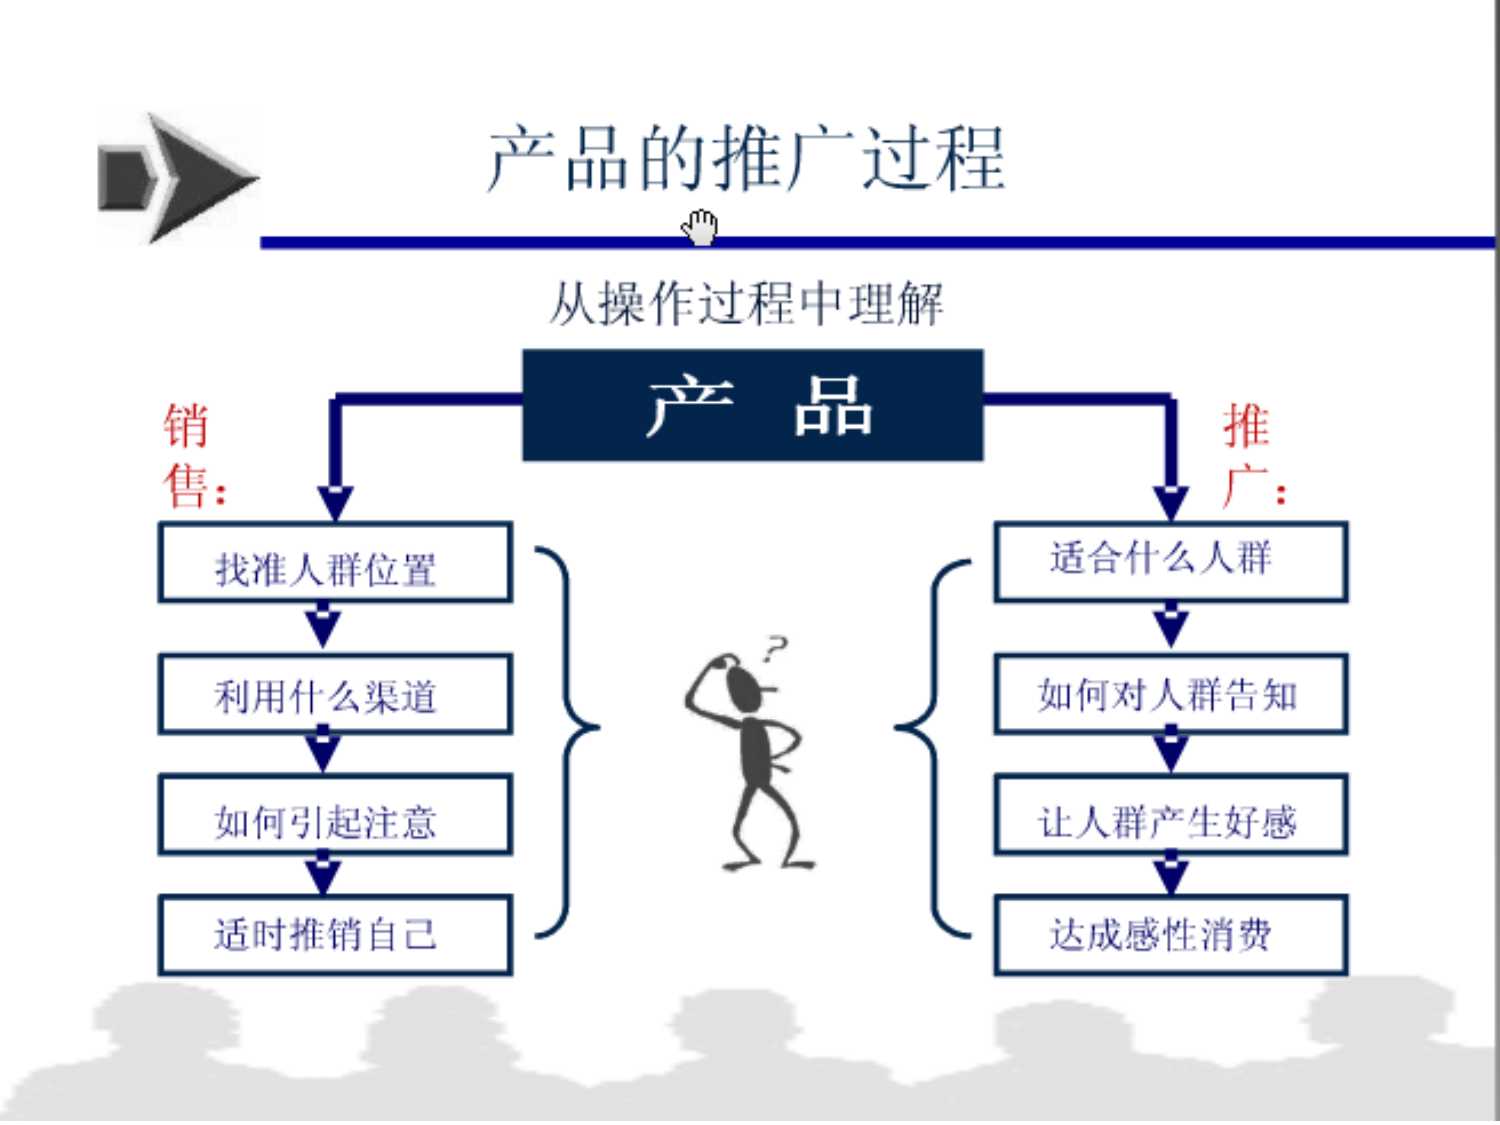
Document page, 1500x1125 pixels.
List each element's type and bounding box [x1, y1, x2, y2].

list [0, 0, 1500, 1121]
